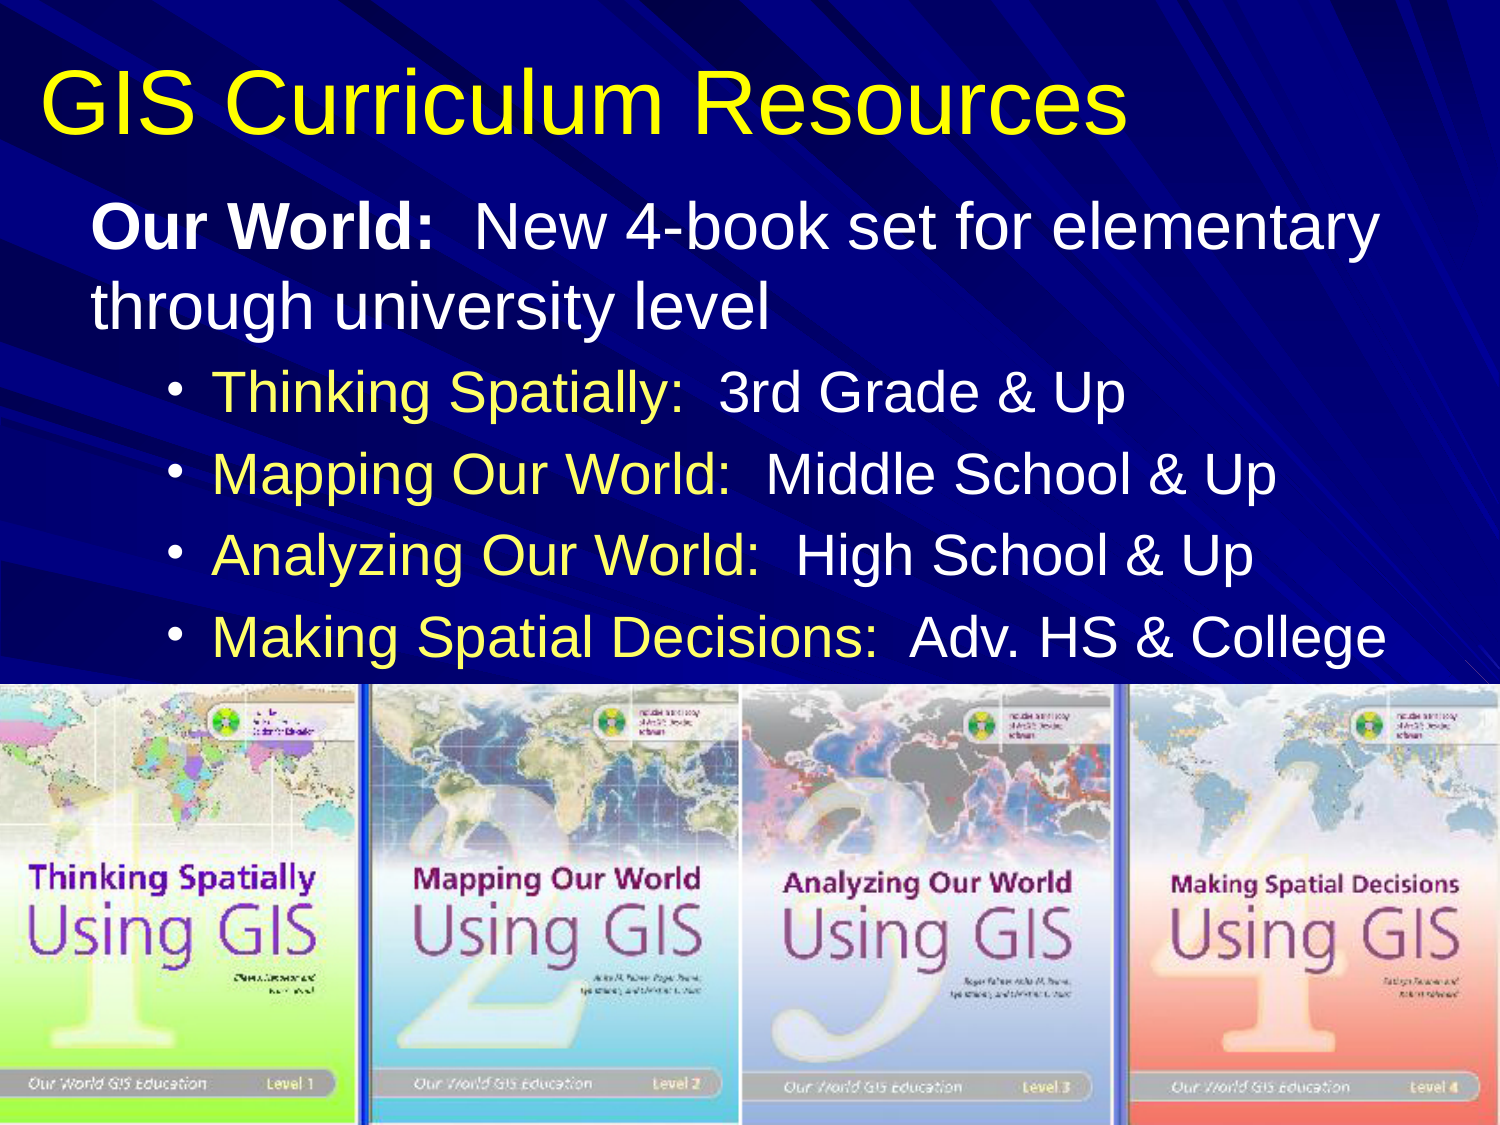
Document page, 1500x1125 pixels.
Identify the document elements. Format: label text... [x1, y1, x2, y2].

picture [0, 684, 1500, 1125]
list Our World: New 4-book set for elementary through university level Thinking Spatially: 3rd Grade & Up Mapping Our World: Middle School & Up Analyzing Our World: High School & Up Making Spatial Decisions: Adv. HS & College [74, 174, 1426, 682]
title GIS Curriculum Resources [24, 32, 1376, 163]
